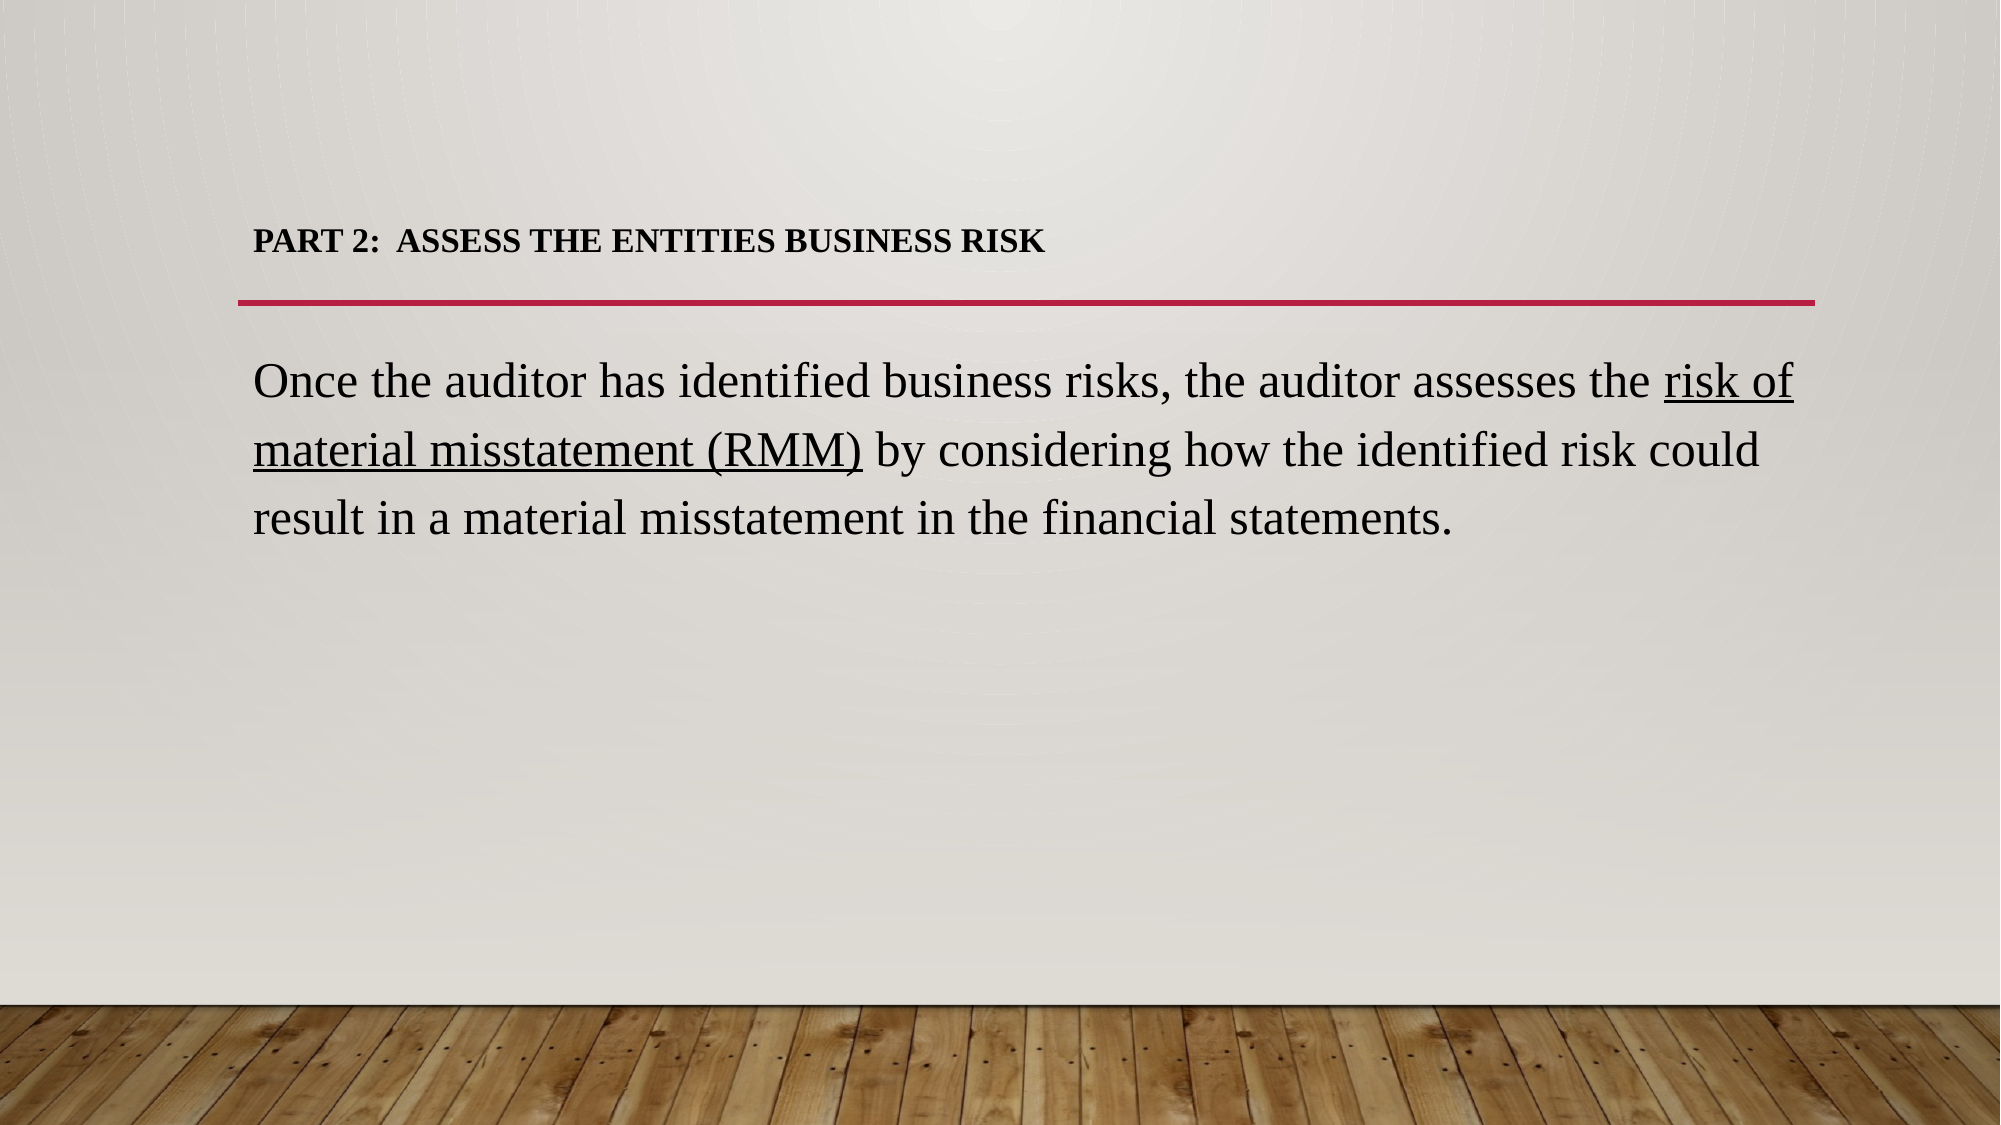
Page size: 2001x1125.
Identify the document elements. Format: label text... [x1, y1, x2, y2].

picture [0, 1005, 2000, 1125]
list Once the auditor has identified business risks, the auditor assesses the risk of material misstatement (RMM) by considering how the identified risk could result in a material misstatement in the financial statements. [238, 330, 1814, 1000]
title Part 2: Assess the Entities Business Risk [238, 204, 1814, 305]
